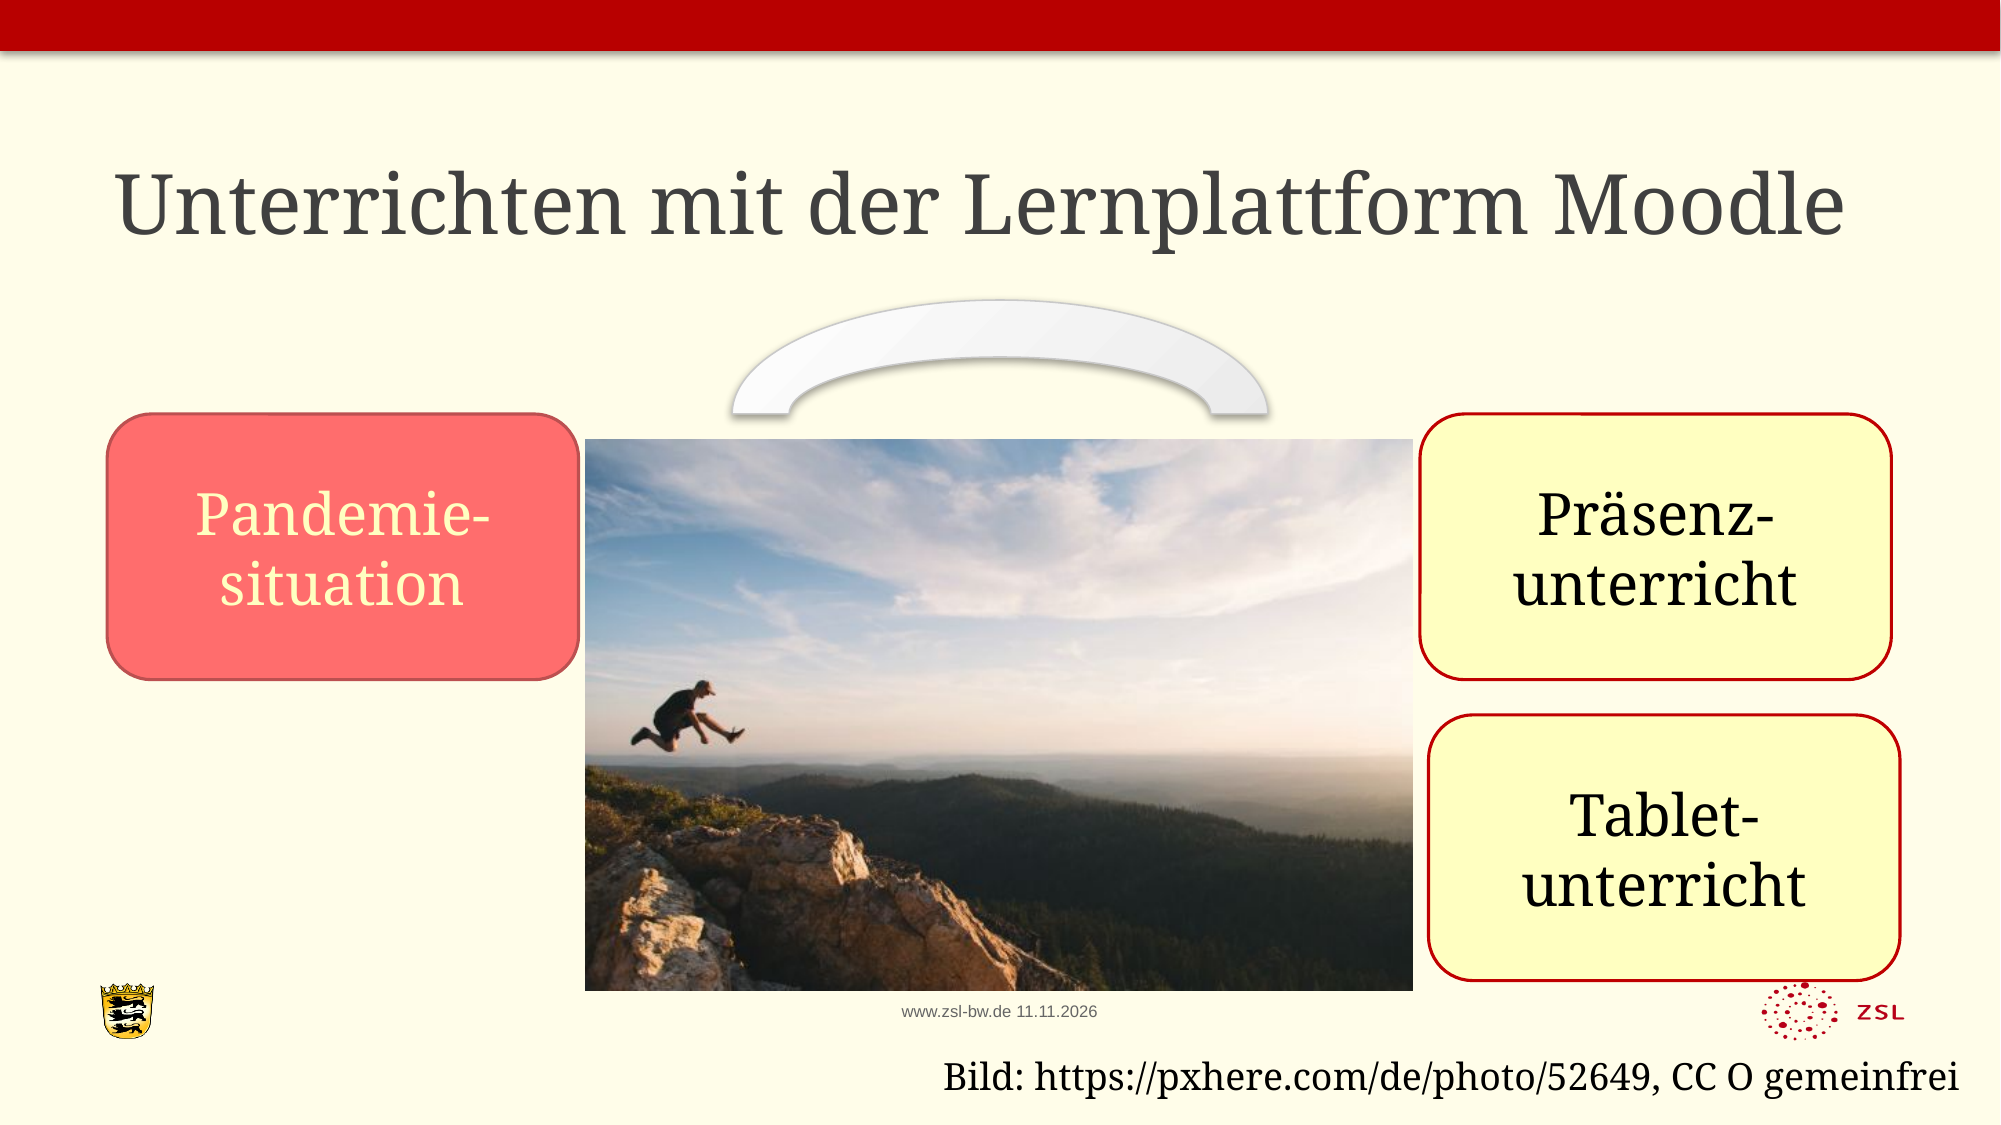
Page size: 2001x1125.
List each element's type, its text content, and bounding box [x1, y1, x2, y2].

title Unterrichten mit der Lernplattform Moodle [99, 113, 1900, 289]
text_box Pandemie-situation [105, 412, 579, 682]
text_box Präsenz-unterricht [1419, 412, 1893, 682]
picture [98, 981, 156, 1041]
text_box [731, 299, 1269, 415]
text_box Tablet-unterricht [1426, 713, 1902, 983]
picture [1760, 981, 1905, 1041]
text_box Bild: https://pxhere.com/de/photo/52649, CC O gemeinfrei [928, 1045, 1976, 1106]
picture [585, 438, 1414, 991]
